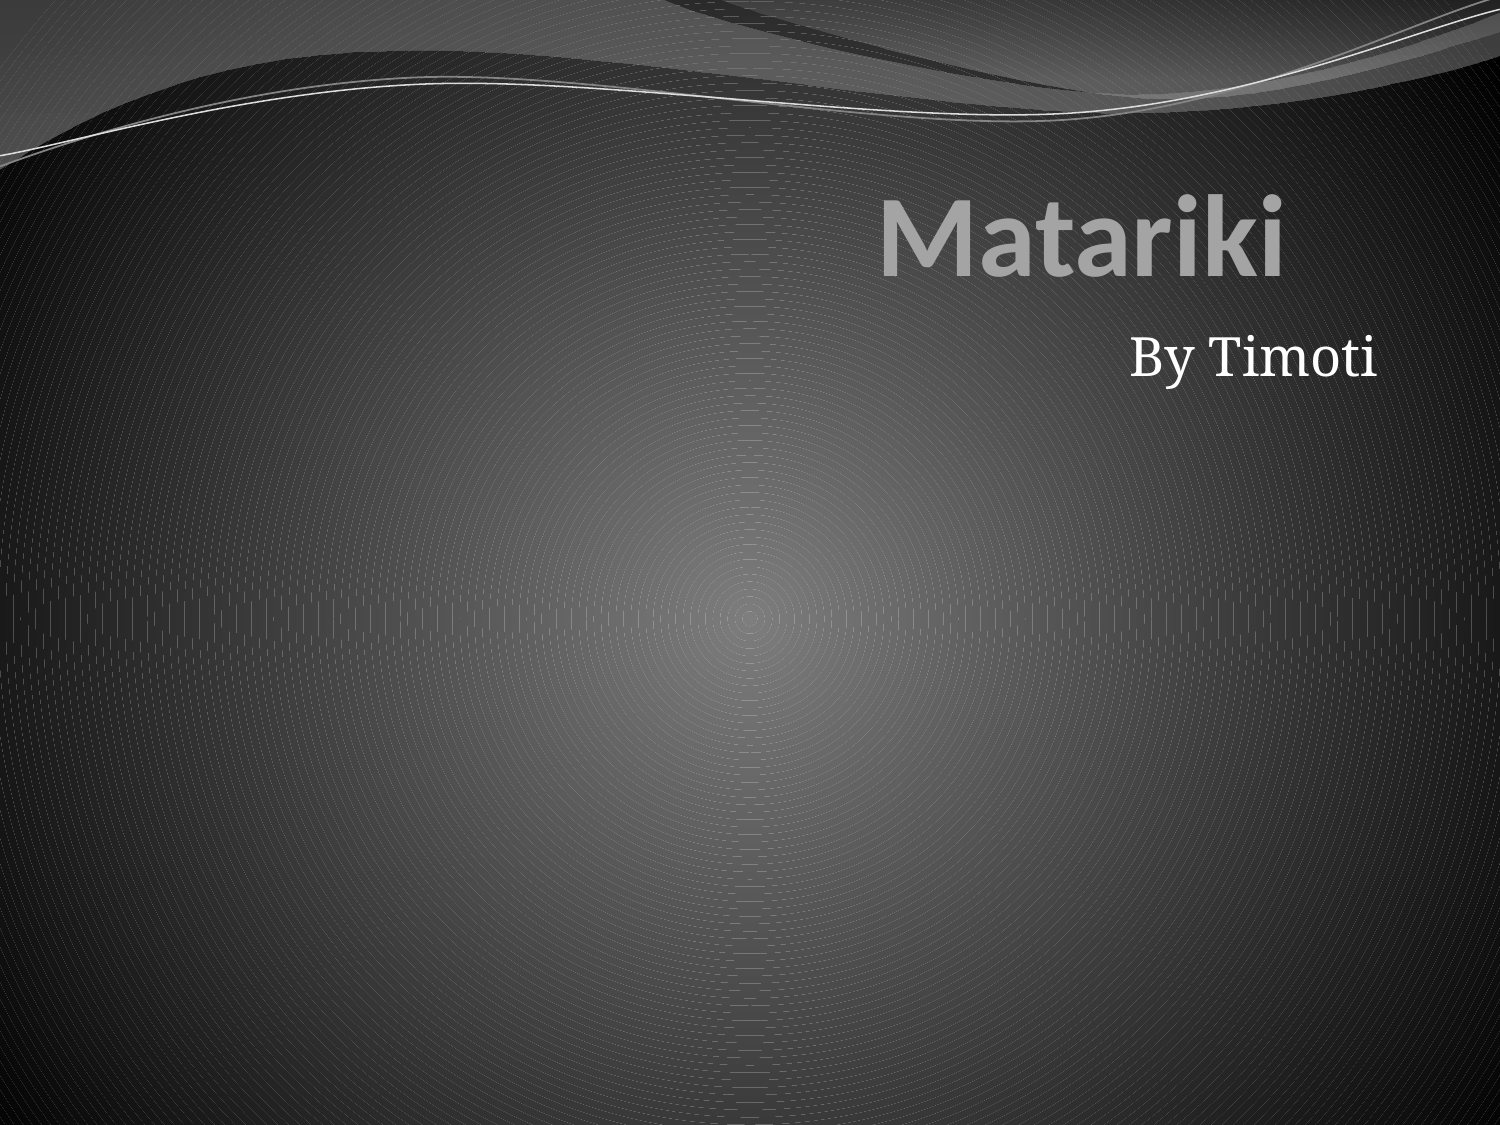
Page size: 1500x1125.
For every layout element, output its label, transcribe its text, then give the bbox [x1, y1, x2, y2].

subtitle By Timoti [100, 314, 1389, 602]
title Matariki [2, 0, 1291, 300]
